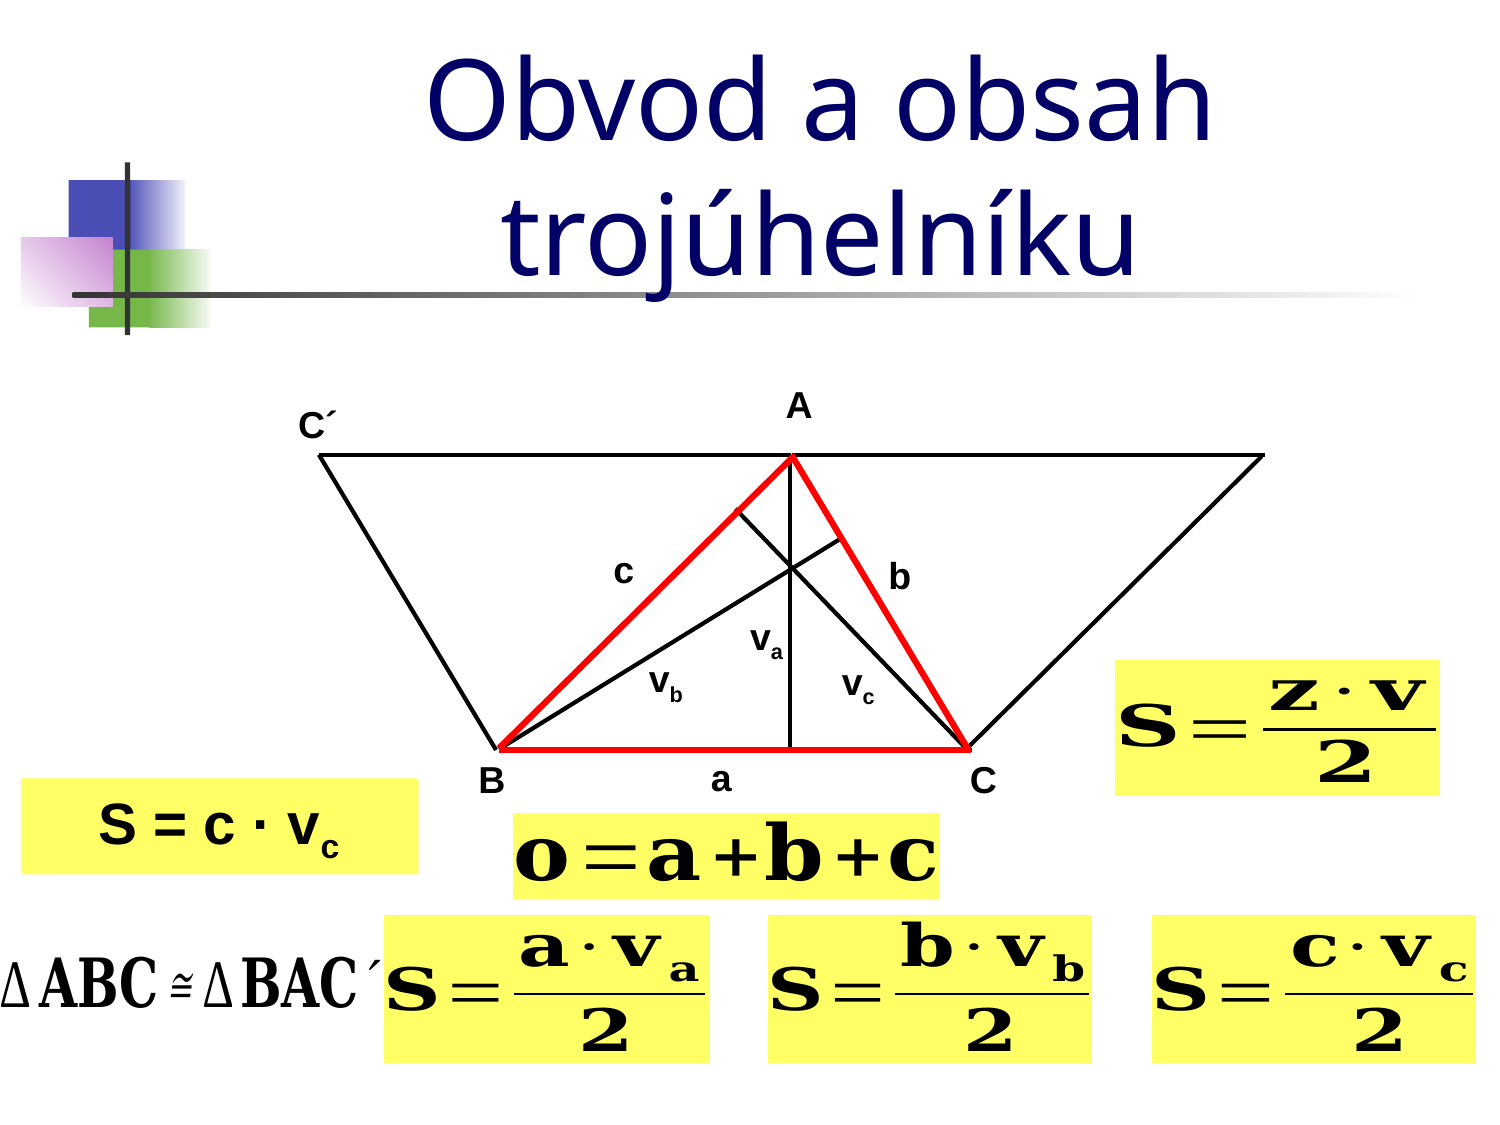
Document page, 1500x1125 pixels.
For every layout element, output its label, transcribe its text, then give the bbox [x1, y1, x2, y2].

text_box C´ [283, 393, 355, 454]
text_box A [770, 373, 842, 434]
text_box Obvod a obsah trojúhelníku [171, 42, 1471, 283]
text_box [791, 454, 969, 749]
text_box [498, 457, 793, 749]
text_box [318, 454, 497, 751]
text_box S = c · vc [21, 778, 417, 873]
text_box C [955, 755, 1027, 808]
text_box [972, 456, 1262, 748]
text_box a [696, 760, 767, 807]
text_box B [463, 758, 535, 809]
